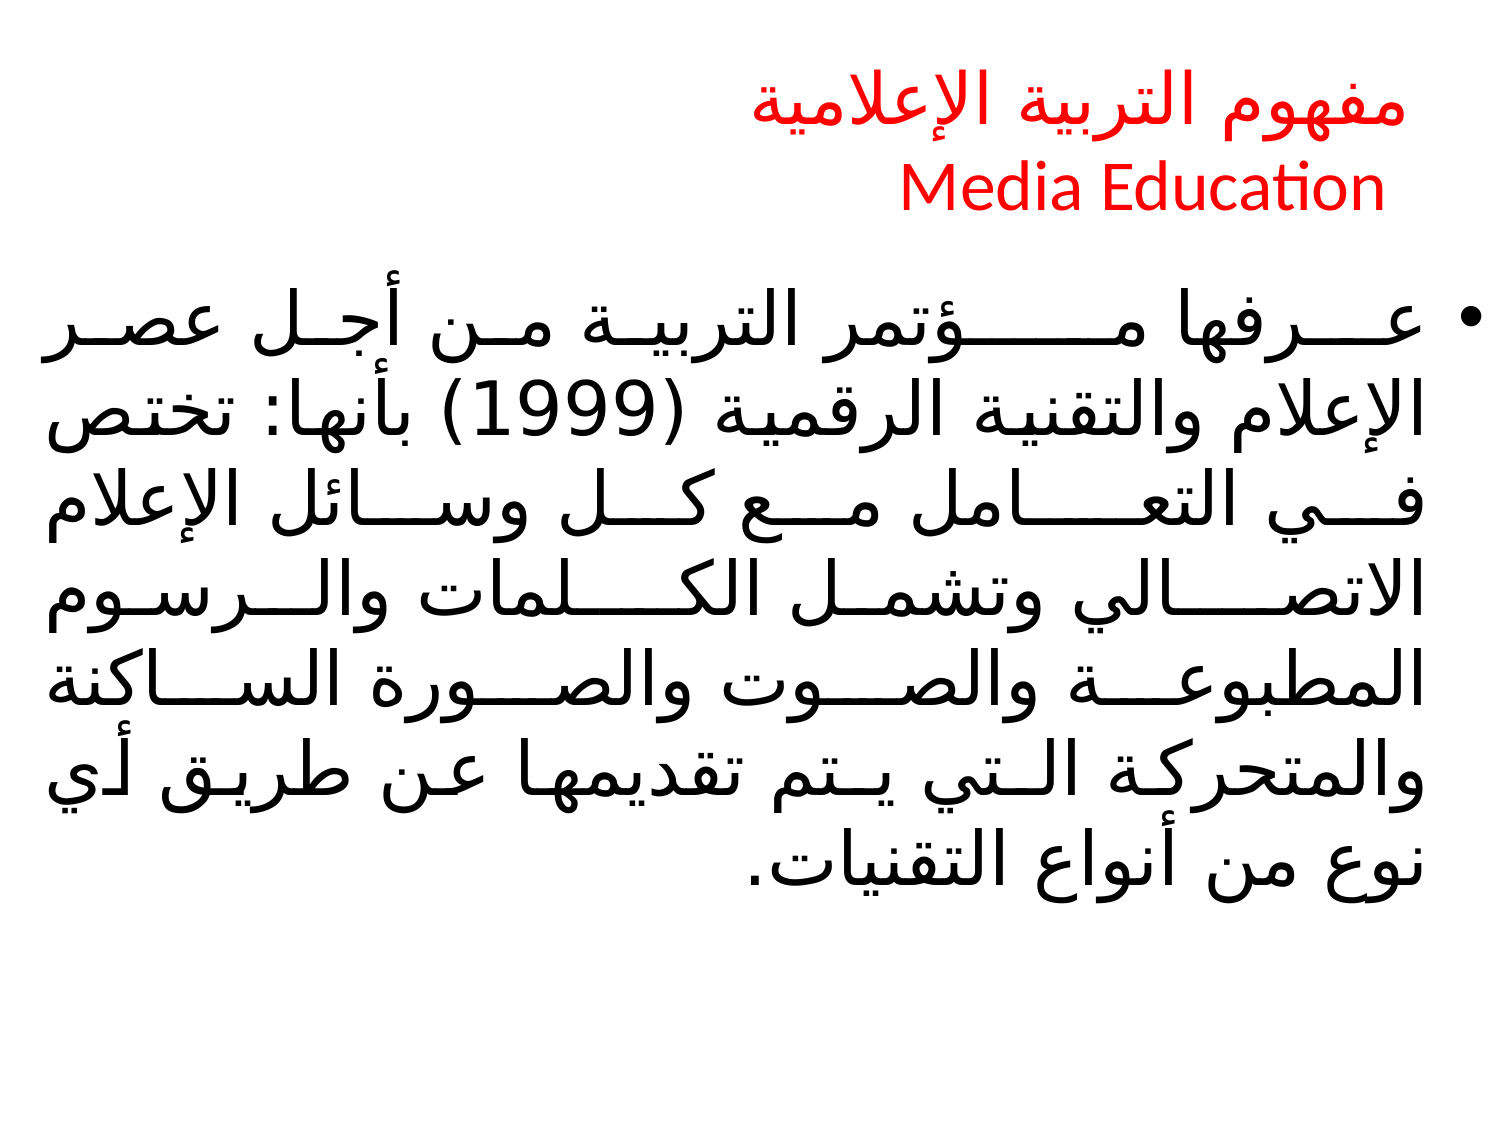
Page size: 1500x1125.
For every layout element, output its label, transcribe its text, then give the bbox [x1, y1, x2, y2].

list عــرفها مـــــؤتمر التربية من أجل عصر الإعلام والتقنية الرقمية (1999) بأنها: تختص في التعــامل مع كل وسائل الإعلام الاتصـــالي وتشمل الكـــلمات والـرسـوم المطبوعة والصوت والصورة الساكنة والمتحركة الـتي يـتم تقديمها عن طريق أي نوع من أنواع التقنيات. [29, 262, 1500, 1083]
title مفهوم التربية الإعلامية Media Education [75, 45, 1425, 233]
